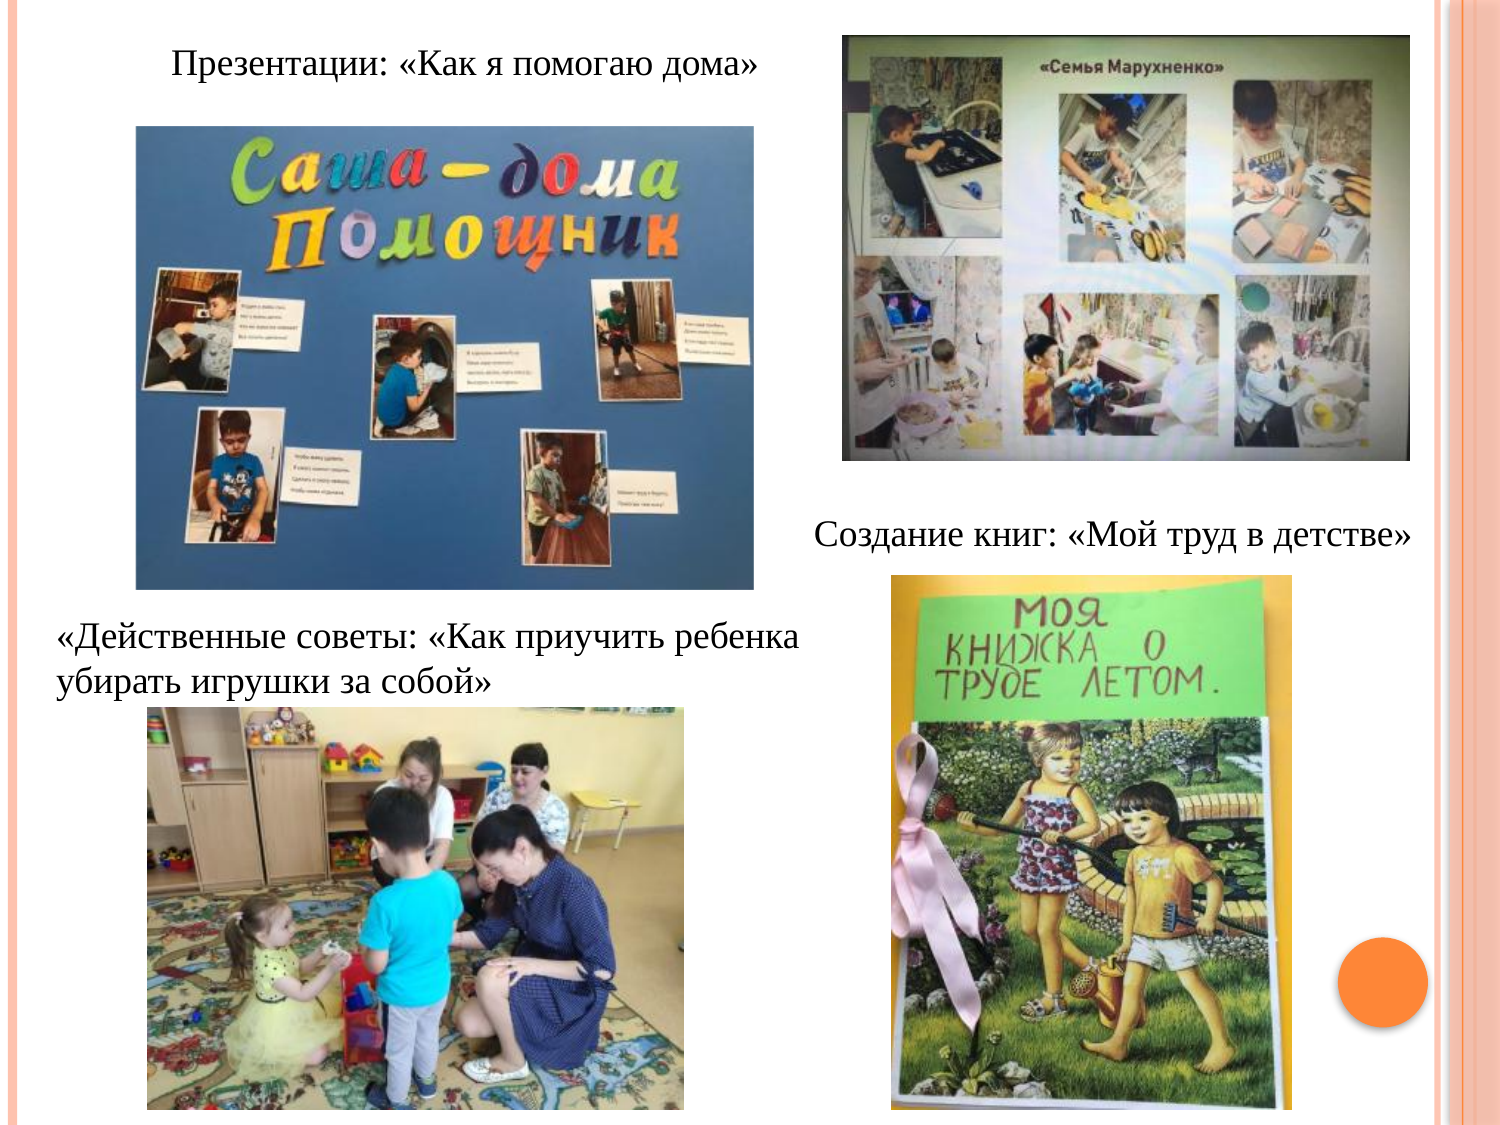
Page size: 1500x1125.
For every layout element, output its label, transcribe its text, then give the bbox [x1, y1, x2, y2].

picture [137, 47, 753, 667]
picture [891, 575, 1293, 1110]
text_box Презентации: «Как я помогаю дома» [41, 30, 880, 91]
text_box «Действенные советы: «Как приучить ребенка убирать игрушки за собой» [41, 604, 880, 767]
text_box Создание книг: «Мой труд в детстве» [798, 501, 1428, 562]
picture [146, 707, 684, 1110]
picture [842, 34, 1411, 461]
